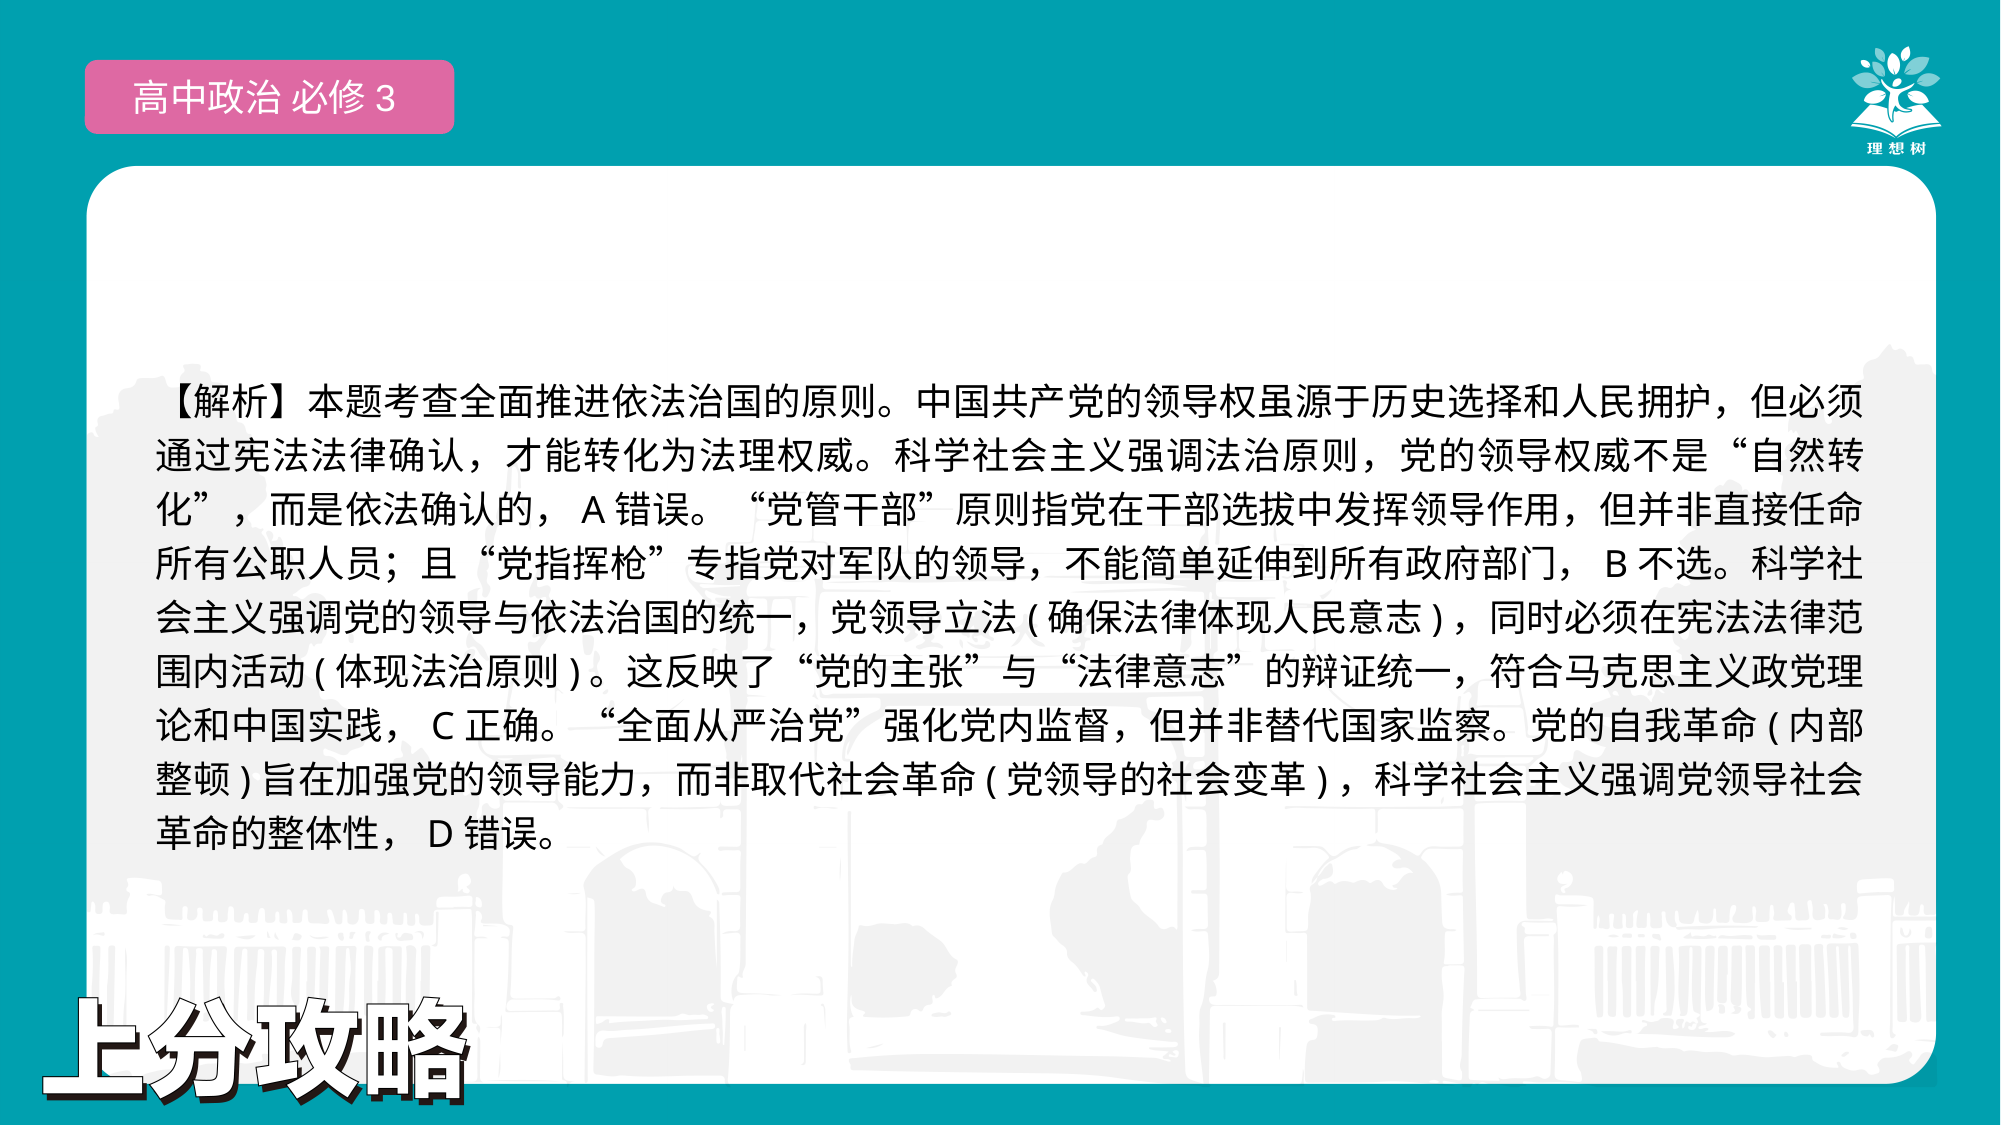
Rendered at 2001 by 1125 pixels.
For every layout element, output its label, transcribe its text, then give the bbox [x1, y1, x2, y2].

text_box 【解析】本题考查全面推进依法治国的原则。中国共产党的领导权虽源于历史选择和人民拥护，但必须通过宪法法律确认，才能转化为法理权威。科学社会主义强调法治原则，党的领导权威不是“自然转化”，而是依法确认的，A错误。“党管干部”原则指党在干部选拔中发挥领导作用，但并非直接任命所有公职人员；且“党指挥枪”专指党对军队的领导，不能简单延伸到所有政府部门，B不选。科学社会主义强调党的领导与依法治国的统一，党领导立法(确保法律体现人民意志)，同时必须在宪法法律范围内活动(体现法治原则)。这反映了“党的主张”与“法律意志”的辩证统一，符合马克思主义政党理论和中国实践，C正确。“全面从严治党”强化党内监督，但并非替代国家监察。党的自我革命(内部整顿)旨在加强党的领导能力，而非取代社会革命(党领导的社会变革)，科学社会主义强调党领导社会革命的整体性，D错误。 [140, 361, 1880, 862]
picture [0, 0, 2001, 1125]
text_box 高中政治 必修3 [83, 58, 456, 135]
